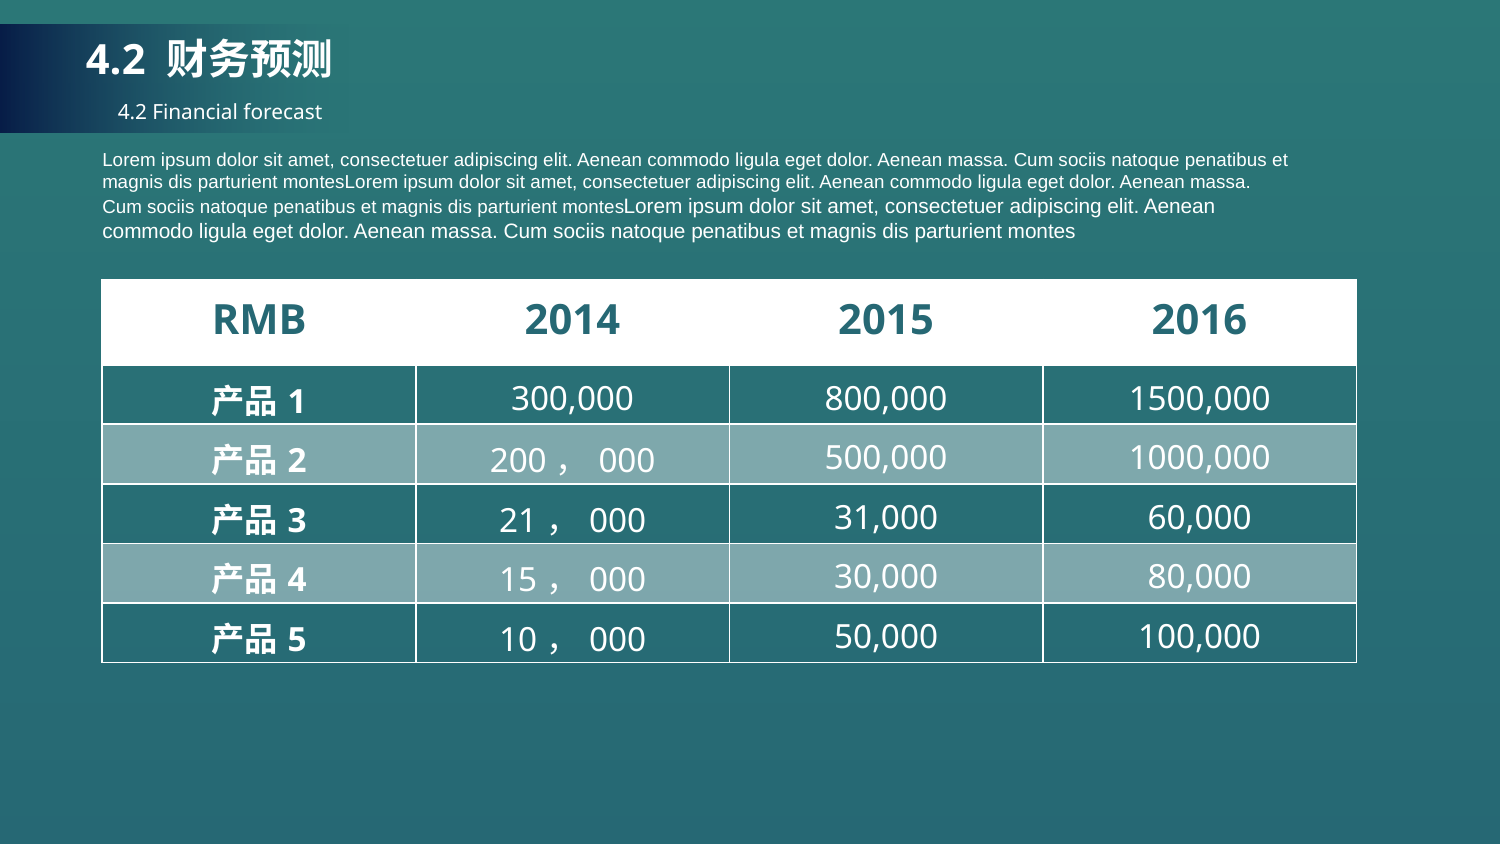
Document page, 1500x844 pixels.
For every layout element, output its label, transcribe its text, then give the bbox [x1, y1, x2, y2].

table_cell 1000,000 [1044, 425, 1356, 483]
text_box 4.2 财务预测 [71, 25, 349, 91]
table_cell 1500,000 [1044, 366, 1356, 423]
table_header 2015 [730, 281, 1042, 364]
table_cell 产品3 [103, 485, 415, 543]
table_cell 产品5 [103, 604, 415, 662]
table_header RMB [103, 281, 415, 364]
table_cell 10，000 [417, 604, 729, 662]
table_cell 200，000 [417, 425, 729, 483]
table_header 2014 [417, 281, 729, 364]
table_cell 产品1 [103, 366, 415, 423]
table_header 2016 [1044, 281, 1356, 364]
table_cell 产品2 [103, 425, 415, 483]
text_box 4.2 Financial forecast [103, 91, 338, 132]
table_cell 60,000 [1044, 485, 1356, 543]
text_box Lorem ipsum dolor sit amet, consectetuer adipiscing elit. Aenean commodo ligula eget dolor. Aenean massa. Cum sociis natoque penatibus et magnis dis parturient montesLorem ipsum dolor sit amet, consectetuer adipiscing elit. Aenean commodo ligula eget dolor. Aenean massa. Cum sociis natoque penatibus et magnis dis parturient montesLorem ipsum dolor sit amet, consectetuer adipiscing elit. Aenean commodo ligula eget dolor. Aenean massa. Cum sociis natoque penatibus et magnis dis parturient montes [87, 140, 1307, 250]
table_cell 80,000 [1044, 544, 1356, 602]
table_cell 15，000 [417, 544, 729, 602]
table_cell 21，000 [417, 485, 729, 543]
table_cell 800,000 [730, 366, 1042, 423]
table_cell 500,000 [730, 425, 1042, 483]
text_box [0, 24, 349, 133]
table_cell 50,000 [730, 604, 1042, 662]
table_cell 产品4 [103, 544, 415, 602]
table_cell 30,000 [730, 544, 1042, 602]
table_cell 100,000 [1044, 604, 1356, 662]
table_cell 300,000 [417, 366, 729, 423]
table_cell 31,000 [730, 485, 1042, 543]
